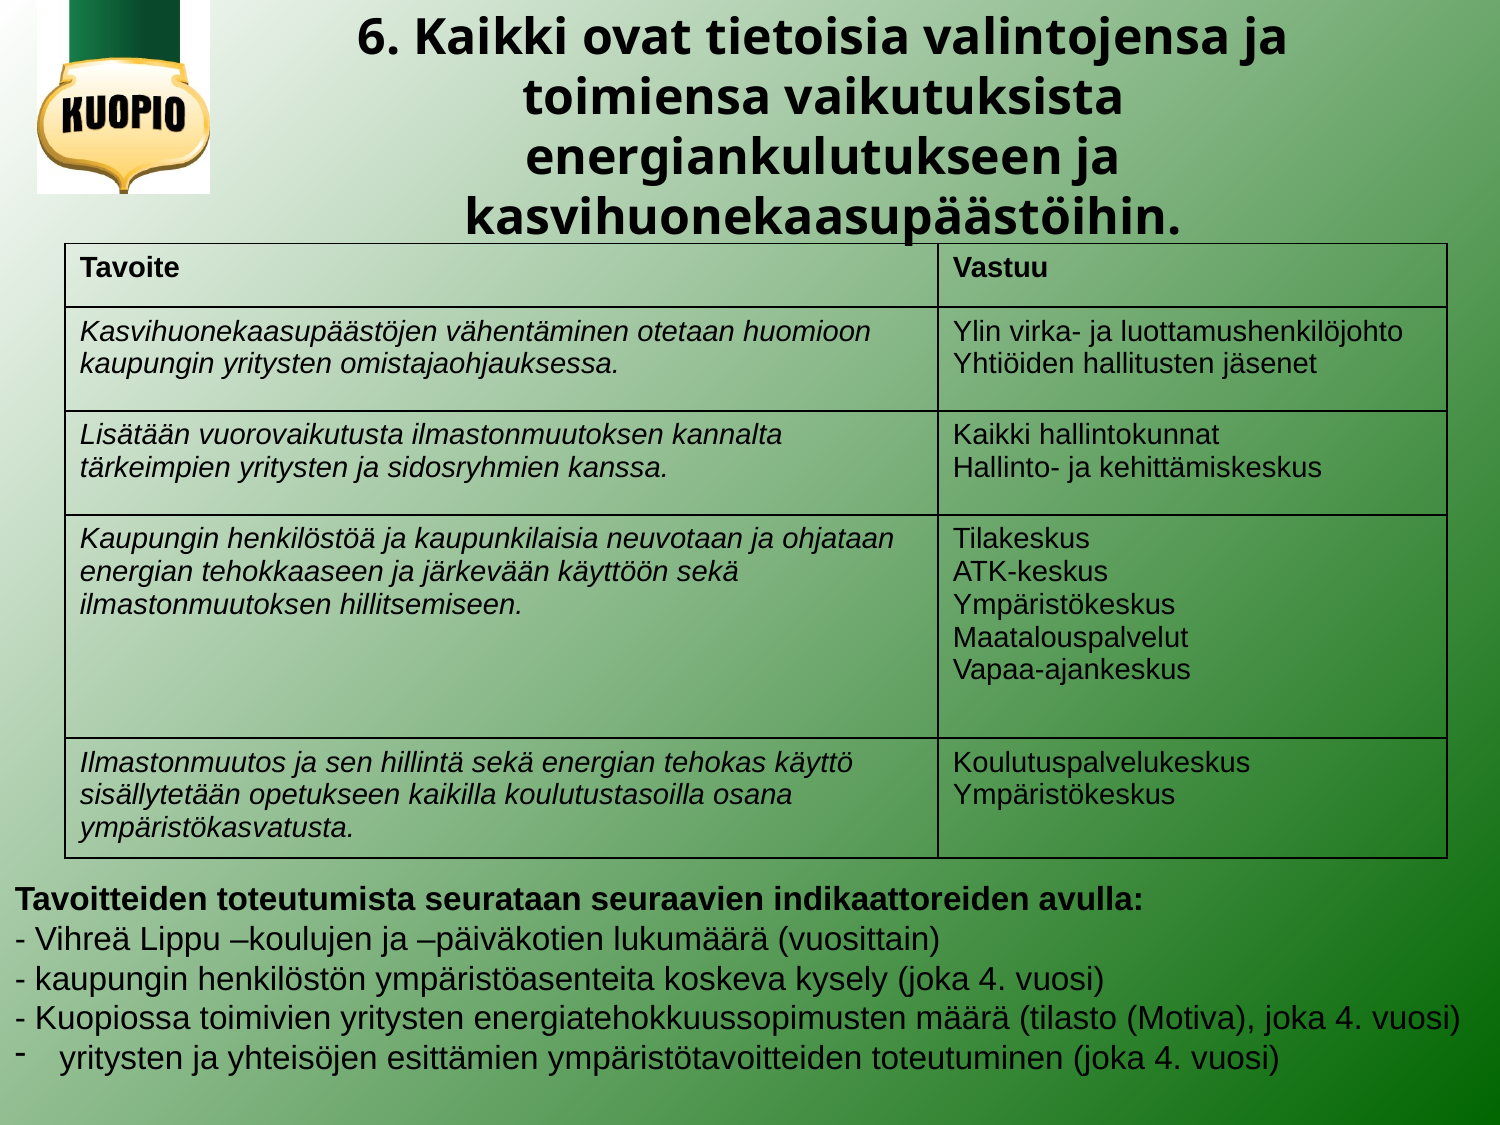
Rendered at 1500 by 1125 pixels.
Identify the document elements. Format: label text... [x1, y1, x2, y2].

table_cell Ylin virka- ja luottamushenkilöjohto Yhtiöiden hallitusten jäsenet [939, 308, 1446, 410]
table_cell Tilakeskus ATK-keskus Ympäristökeskus Maatalouspalvelut Vapaa-ajankeskus [939, 516, 1446, 737]
picture [37, 0, 210, 194]
title 6. Kaikki ovat tietoisia valintojensa ja toimiensa vaikutuksista energiankulutukseen ja kasvihuonekaasupäästöihin. [241, 30, 1405, 219]
table_cell Ilmastonmuutos ja sen hillintä sekä energian tehokas käyttö sisällytetään opetukseen kaikilla koulutustasoilla osana ympäristökasvatusta. [66, 739, 937, 857]
table_cell Lisätään vuorovaikutusta ilmastonmuutoksen kannalta tärkeimpien yritysten ja sidosryhmien kanssa. [66, 412, 937, 514]
text_box Tavoitteiden toteutumista seurataan seuraavien indikaattoreiden avulla: - Vihreä Lippu –koulujen ja –päiväkotien lukumäärä (vuosittain) - kaupungin henkilöstön ympäristöasenteita koskeva kysely (joka 4. vuosi) - Kuopiossa toimivien yritysten energiatehokkuussopimusten määrä (tilasto (Motiva), joka 4. vuosi) yritysten ja yhteisöjen esittämien ympäristötavoitteiden toteutuminen (joka 4. vuosi) [0, 869, 1500, 1084]
table_header Vastuu [939, 244, 1446, 306]
table_cell Kasvihuonekaasupäästöjen vähentäminen otetaan huomioon kaupungin yritysten omistajaohjauksessa. [66, 308, 937, 410]
table_cell Koulutuspalvelukeskus Ympäristökeskus [939, 739, 1446, 857]
table_header Tavoite [66, 244, 937, 306]
table_cell Kaupungin henkilöstöä ja kaupunkilaisia neuvotaan ja ohjataan energian tehokkaaseen ja järkevään käyttöön sekä ilmastonmuutoksen hillitsemiseen. [66, 516, 937, 737]
table_cell Kaikki hallintokunnat Hallinto- ja kehittämiskeskus [939, 412, 1446, 514]
